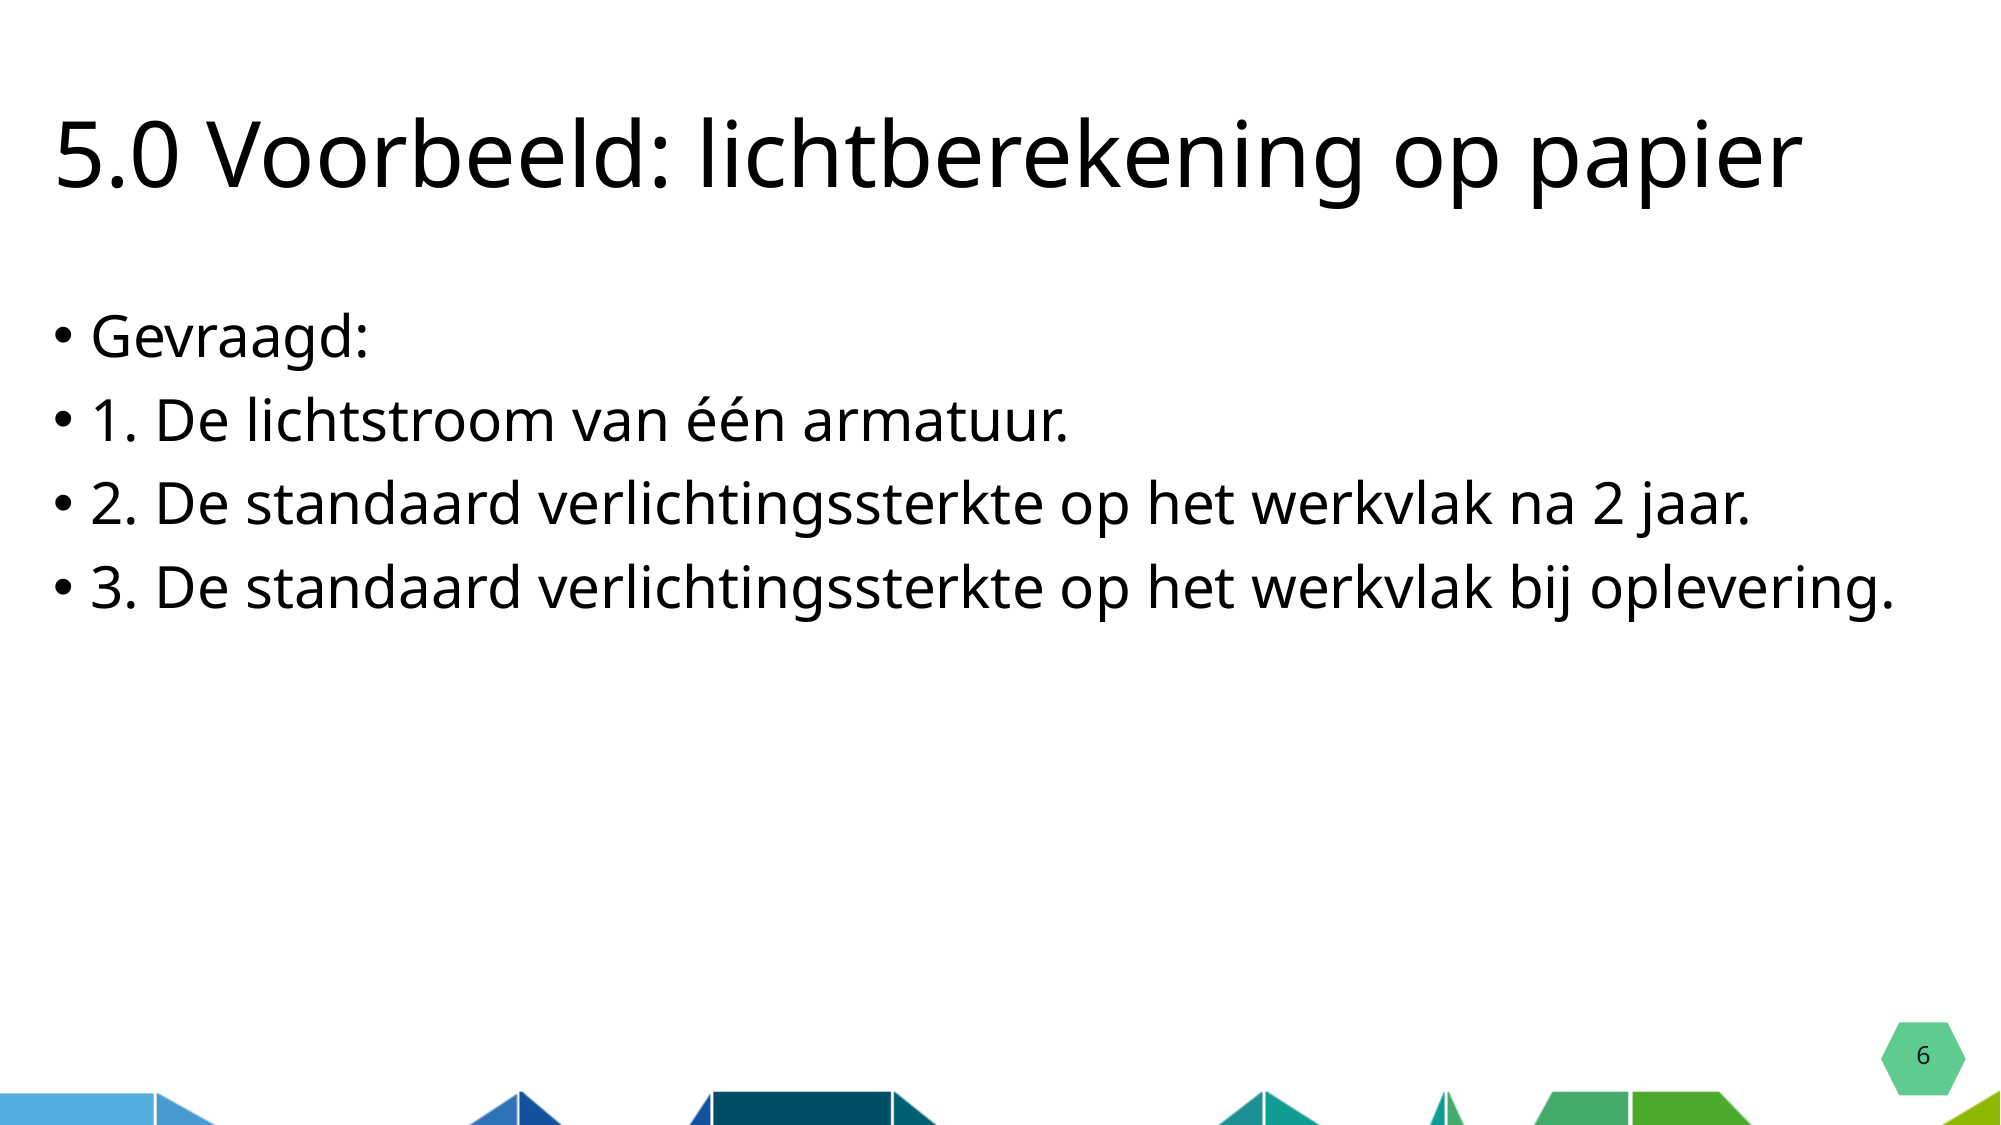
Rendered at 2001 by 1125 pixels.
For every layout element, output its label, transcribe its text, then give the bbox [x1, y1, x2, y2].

title 5.0 Voorbeeld: lichtberekening op papier [38, 38, 1962, 278]
picture [0, 1086, 2000, 1125]
slide_number 6 [1884, 1026, 1962, 1087]
list Gevraagd: 1. De lichtstroom van één armatuur. 2. De standaard verlichtingssterkte op het werkvlak na 2 jaar. 3. De standaard verlichtingssterkte op het werkvlak bij oplevering. [38, 299, 1962, 1014]
